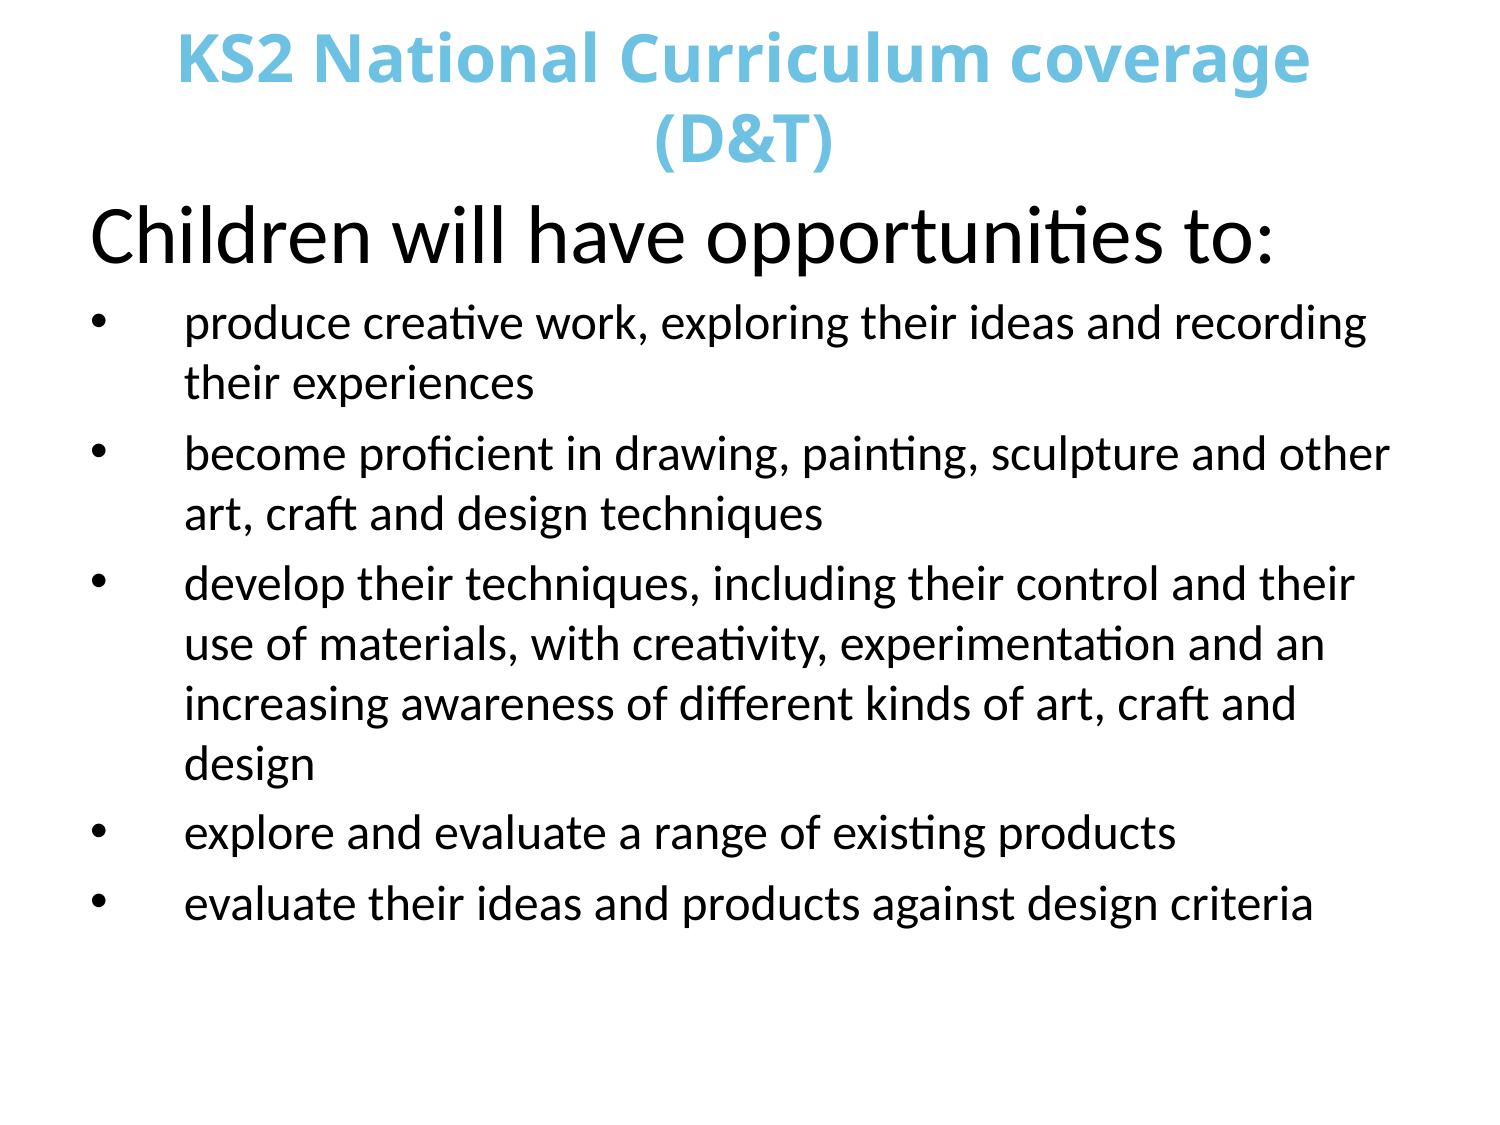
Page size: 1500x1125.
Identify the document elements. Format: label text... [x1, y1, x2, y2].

text_box Children will have opportunities to: produce creative work, exploring their ideas and recording their experiences become proficient in drawing, painting, sculpture and other art, craft and design techniques develop their techniques, including their control and their use of materials, with creativity, experimentation and an increasing awareness of different kinds of art, craft and design explore and evaluate a range of existing products evaluate their ideas and products against design criteria [74, 172, 1425, 1029]
title KS2 National Curriculum coverage (D&T) [77, 30, 1412, 161]
